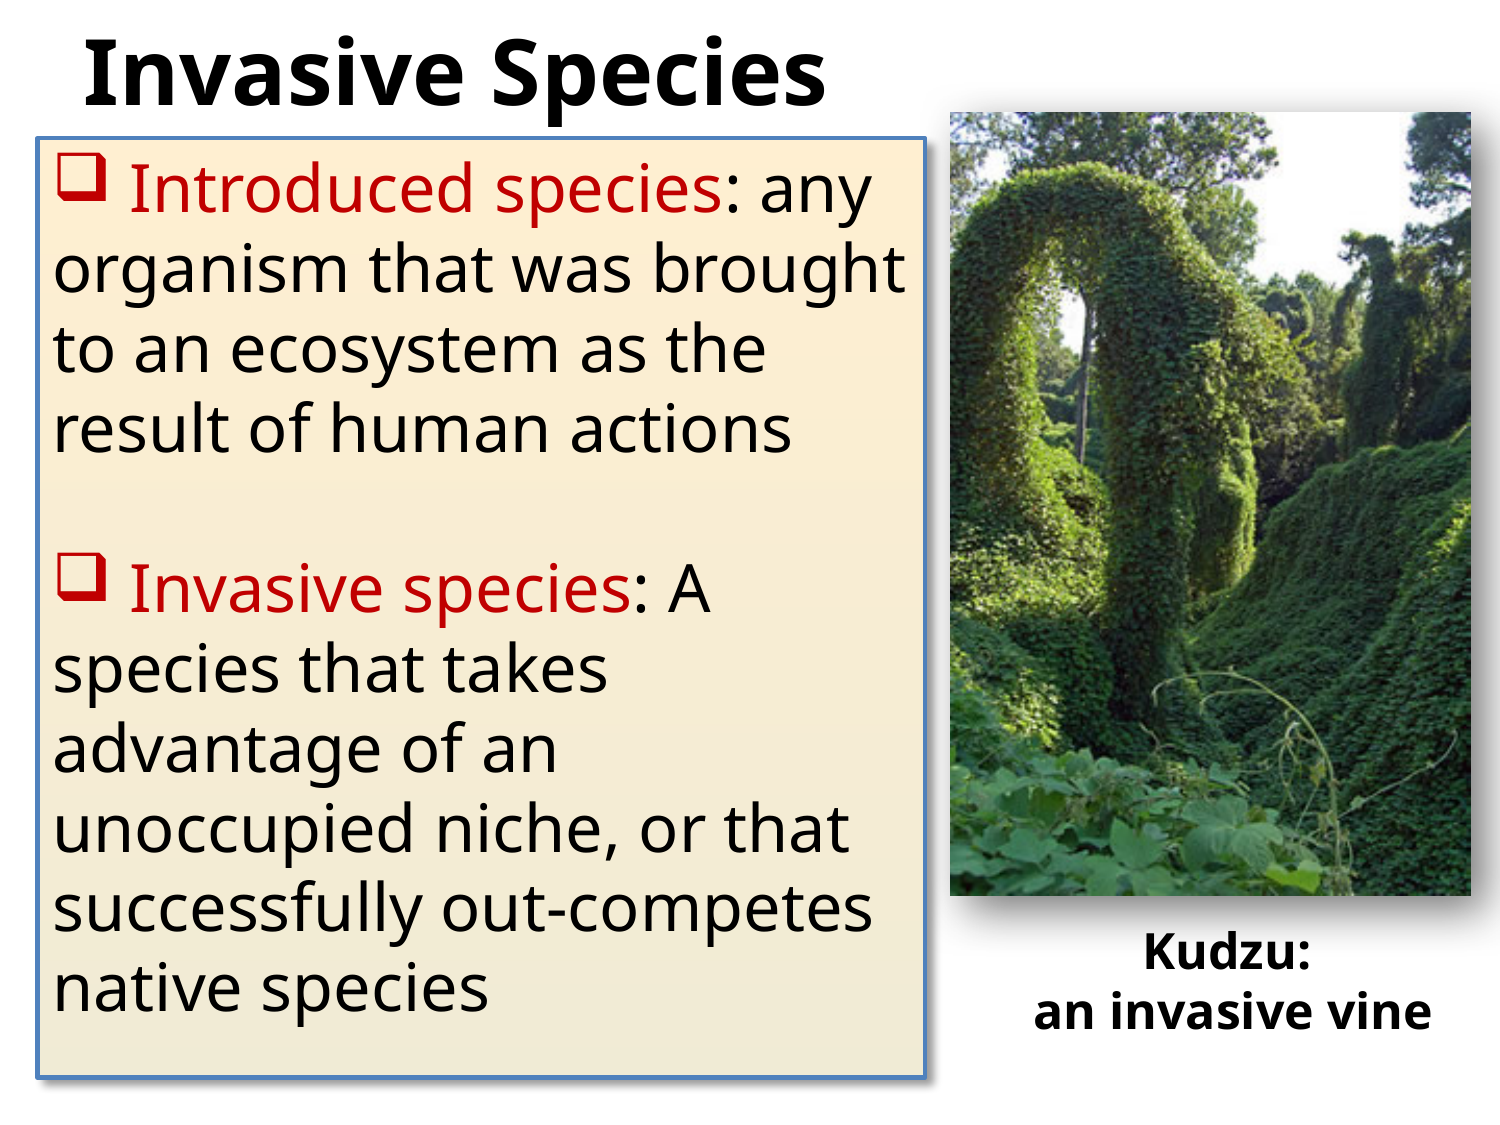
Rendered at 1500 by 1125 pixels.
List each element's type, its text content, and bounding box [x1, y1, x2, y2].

picture [949, 112, 1472, 896]
text_box Kudzu: an invasive vine [1005, 912, 1448, 1048]
title Invasive Species [0, 0, 913, 138]
text_box Introduced species: any organism that was brought to an ecosystem as the result of human actions Invasive species: A species that takes advantage of an unoccupied niche, or that successfully out-competes native species [37, 138, 925, 1078]
